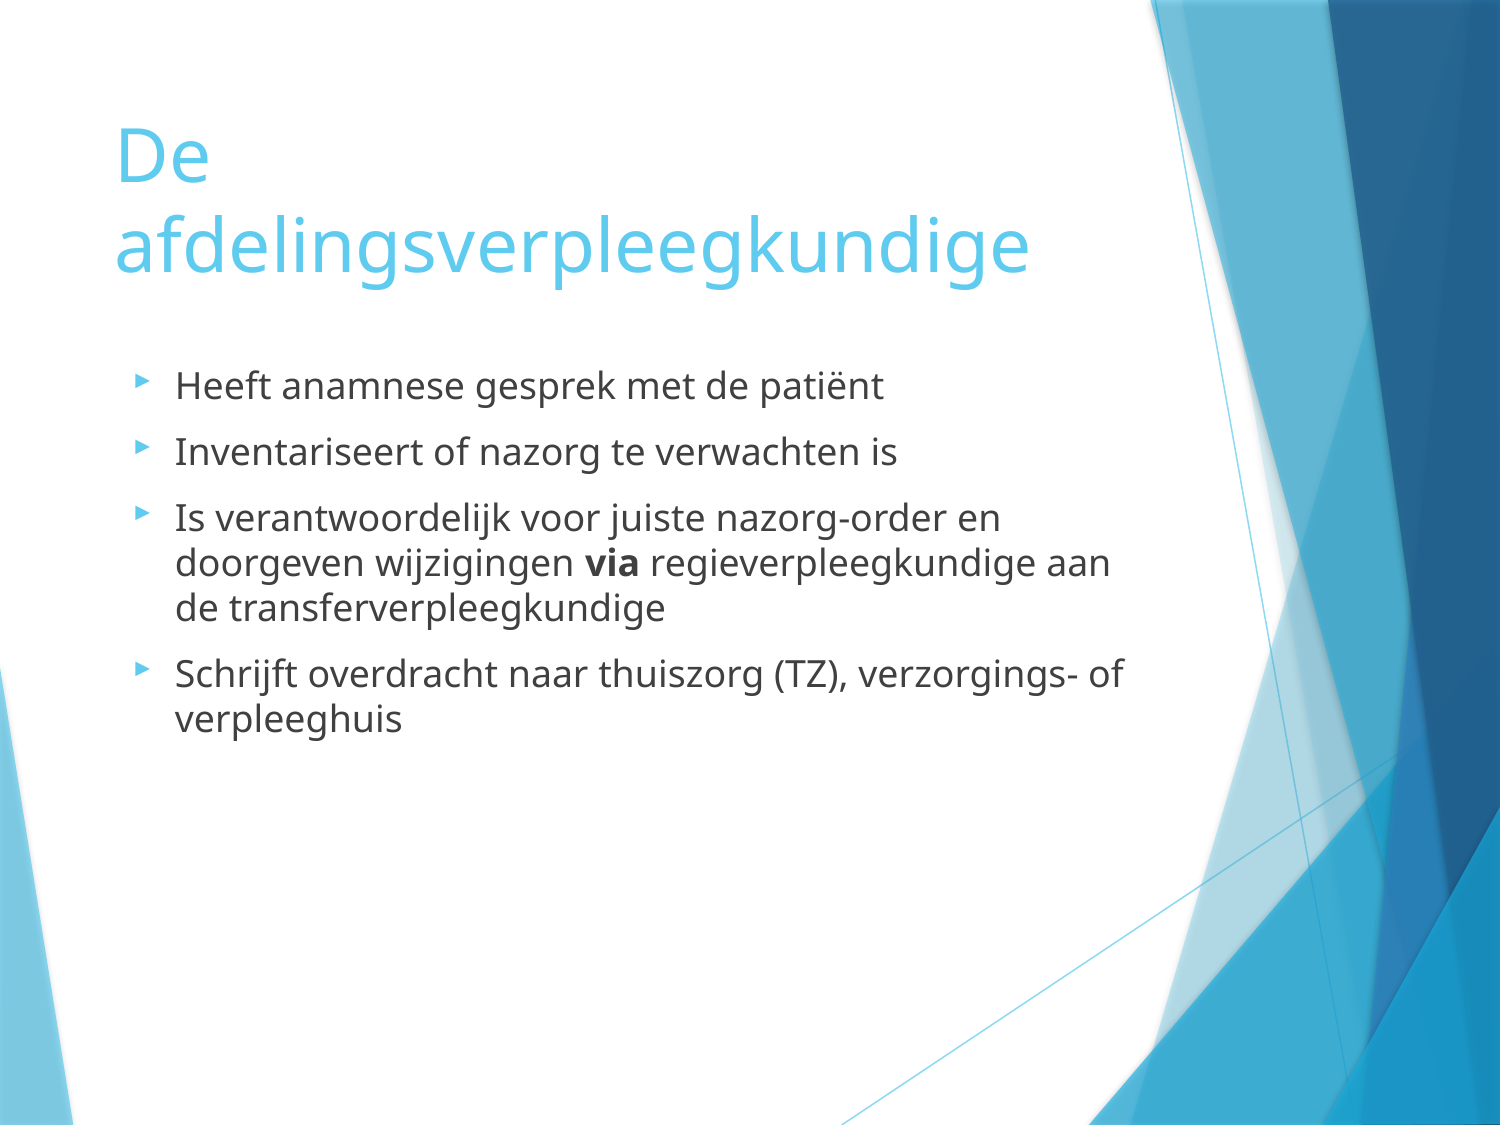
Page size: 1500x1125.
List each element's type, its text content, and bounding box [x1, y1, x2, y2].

title De afdelingsverpleegkundige [99, 99, 1142, 317]
list Heeft anamnese gesprek met de patiënt Inventariseert of nazorg te verwachten is Is verantwoordelijk voor juiste nazorg-order en doorgeven wijzigingen via regieverpleegkundige aan de transferverpleegkundige Schrijft overdracht naar thuiszorg (TZ), verzorgings- of verpleeghuis [99, 354, 1142, 992]
